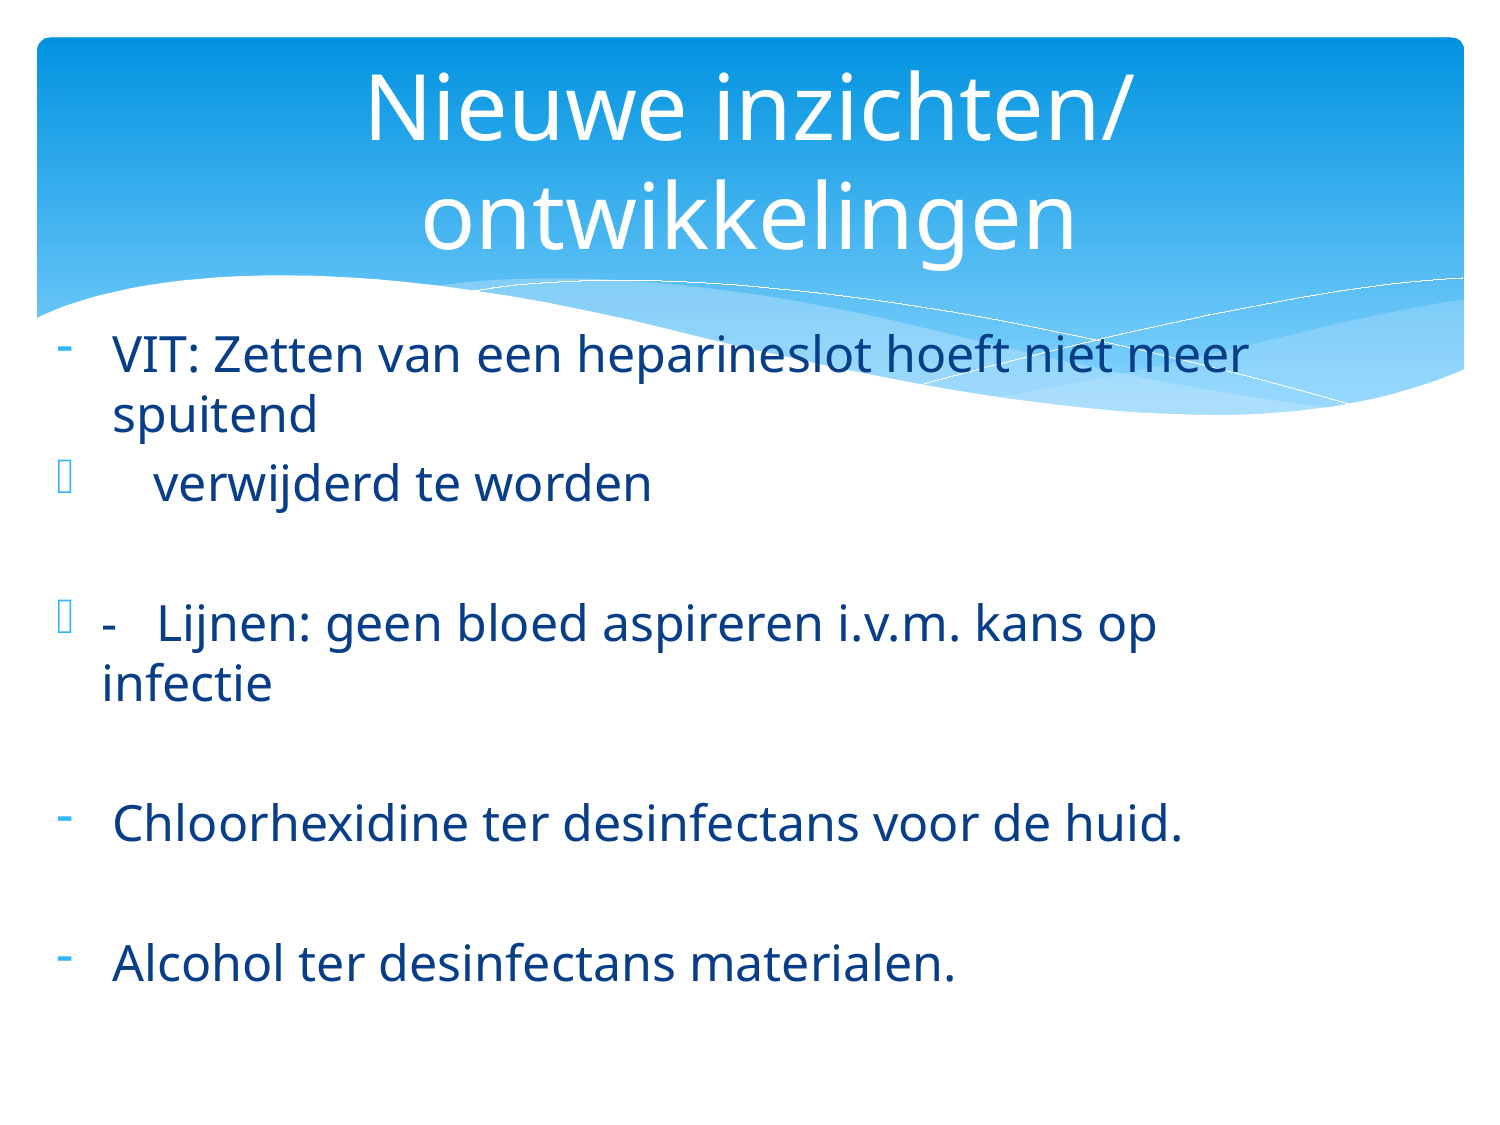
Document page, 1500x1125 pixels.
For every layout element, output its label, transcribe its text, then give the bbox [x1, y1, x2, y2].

title Nieuwe inzichten/ ontwikkelingen [75, 55, 1425, 261]
list VIT: Zetten van een heparineslot hoeft niet meer spuitend verwijderd te worden - Lijnen: geen bloed aspireren i.v.m. kans op infectie Chloorhexidine ter desinfectans voor de huid. Alcohol ter desinfectans materialen. [41, 314, 1359, 1005]
